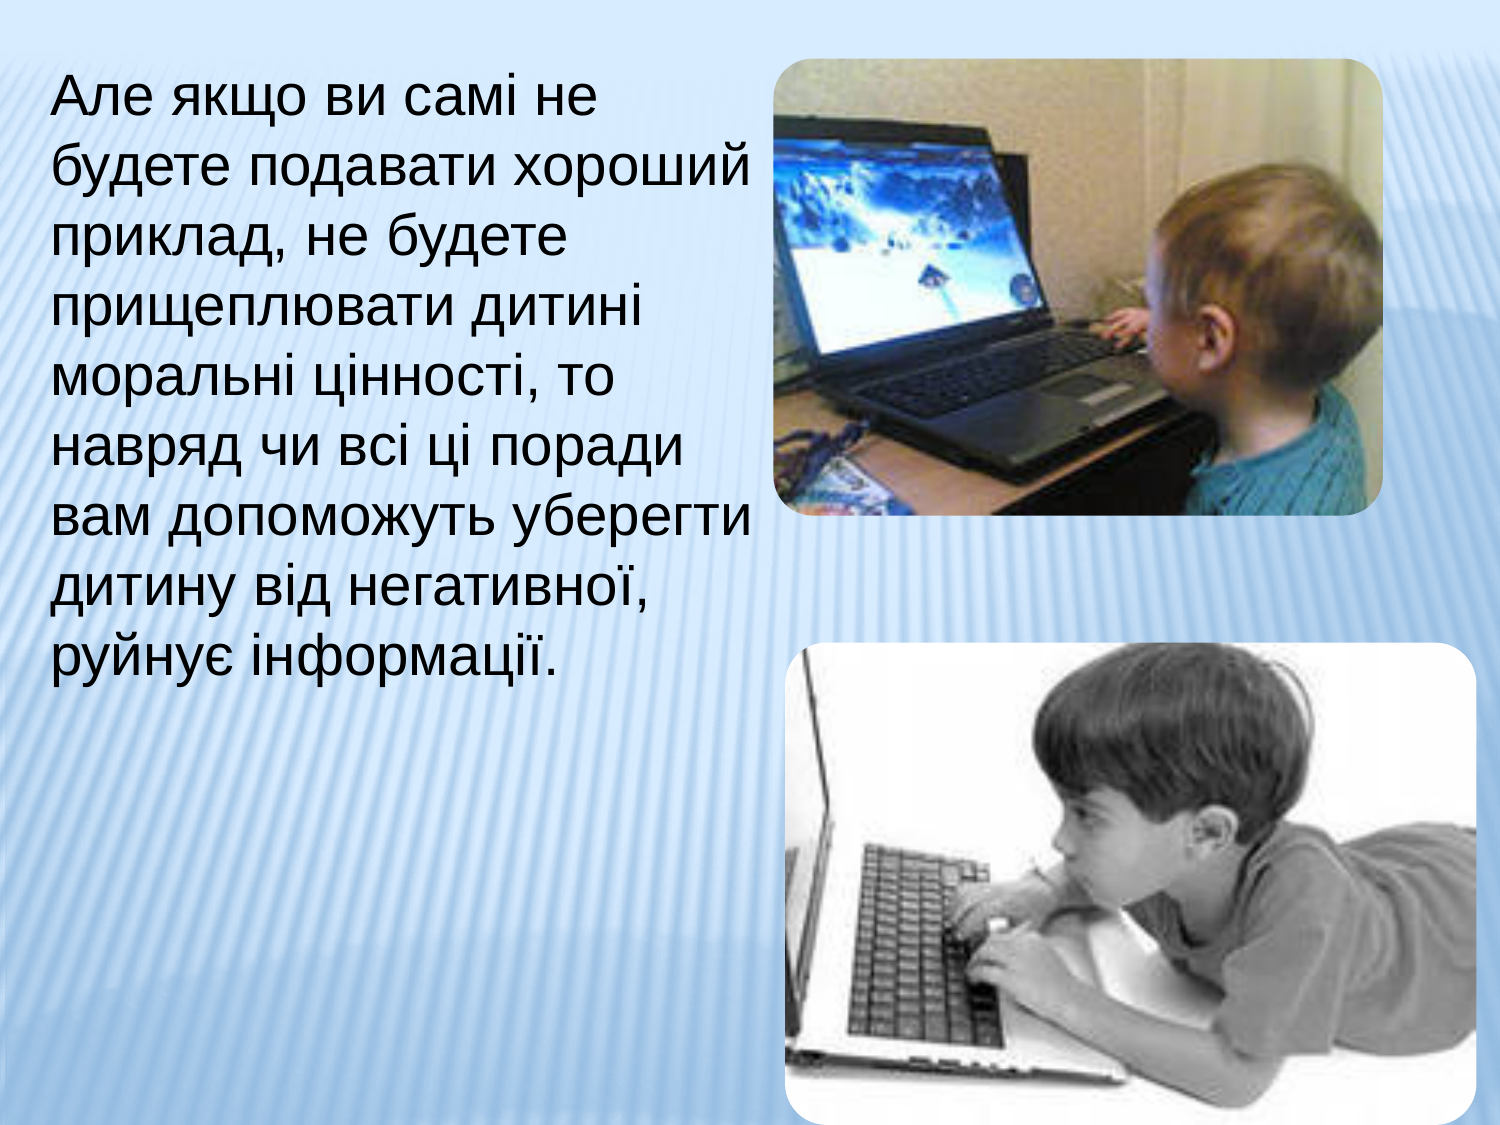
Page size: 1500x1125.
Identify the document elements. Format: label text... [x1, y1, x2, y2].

picture [773, 58, 1384, 516]
picture [784, 642, 1477, 1125]
text_box Але якщо ви самі не будете подавати хороший приклад, не будете прищеплювати дитині моральні цінності, то навряд чи всі ці поради вам допоможуть уберегти дитину від негативної, руйнує інформації. [35, 50, 774, 695]
